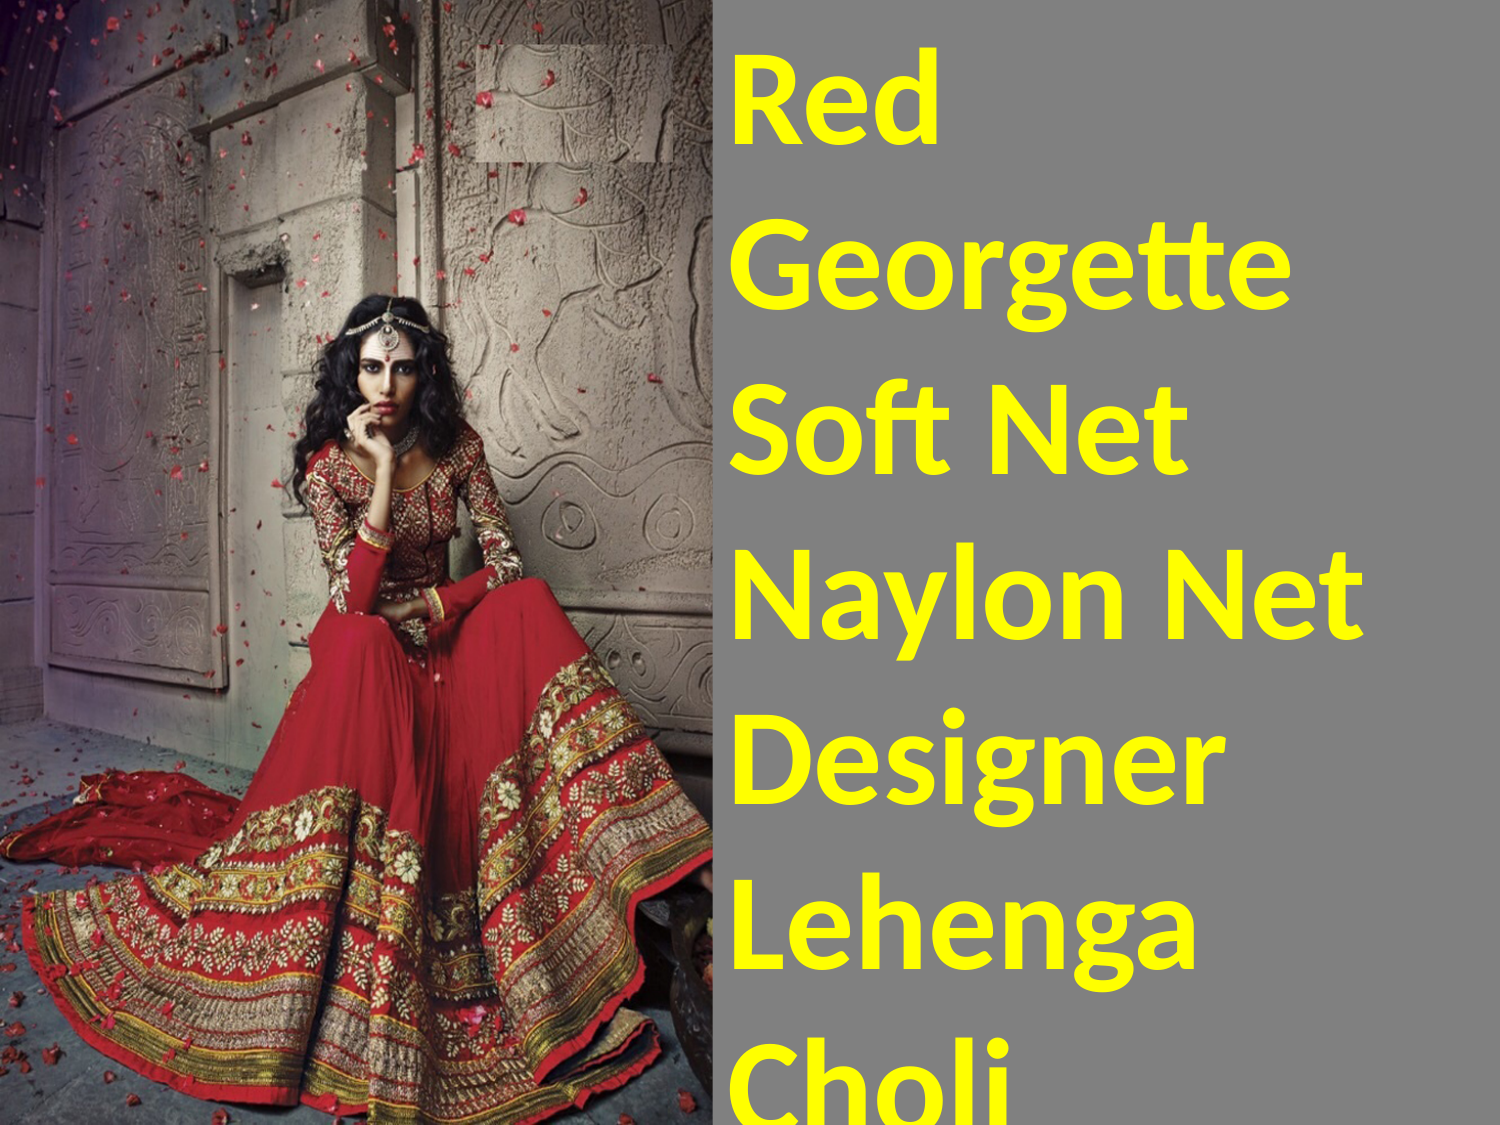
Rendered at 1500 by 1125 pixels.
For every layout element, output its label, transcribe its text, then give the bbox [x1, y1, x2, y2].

text_box Red Georgette Soft Net Naylon Net Designer Lehenga Choli [717, 0, 1500, 1125]
picture [0, 0, 717, 1125]
